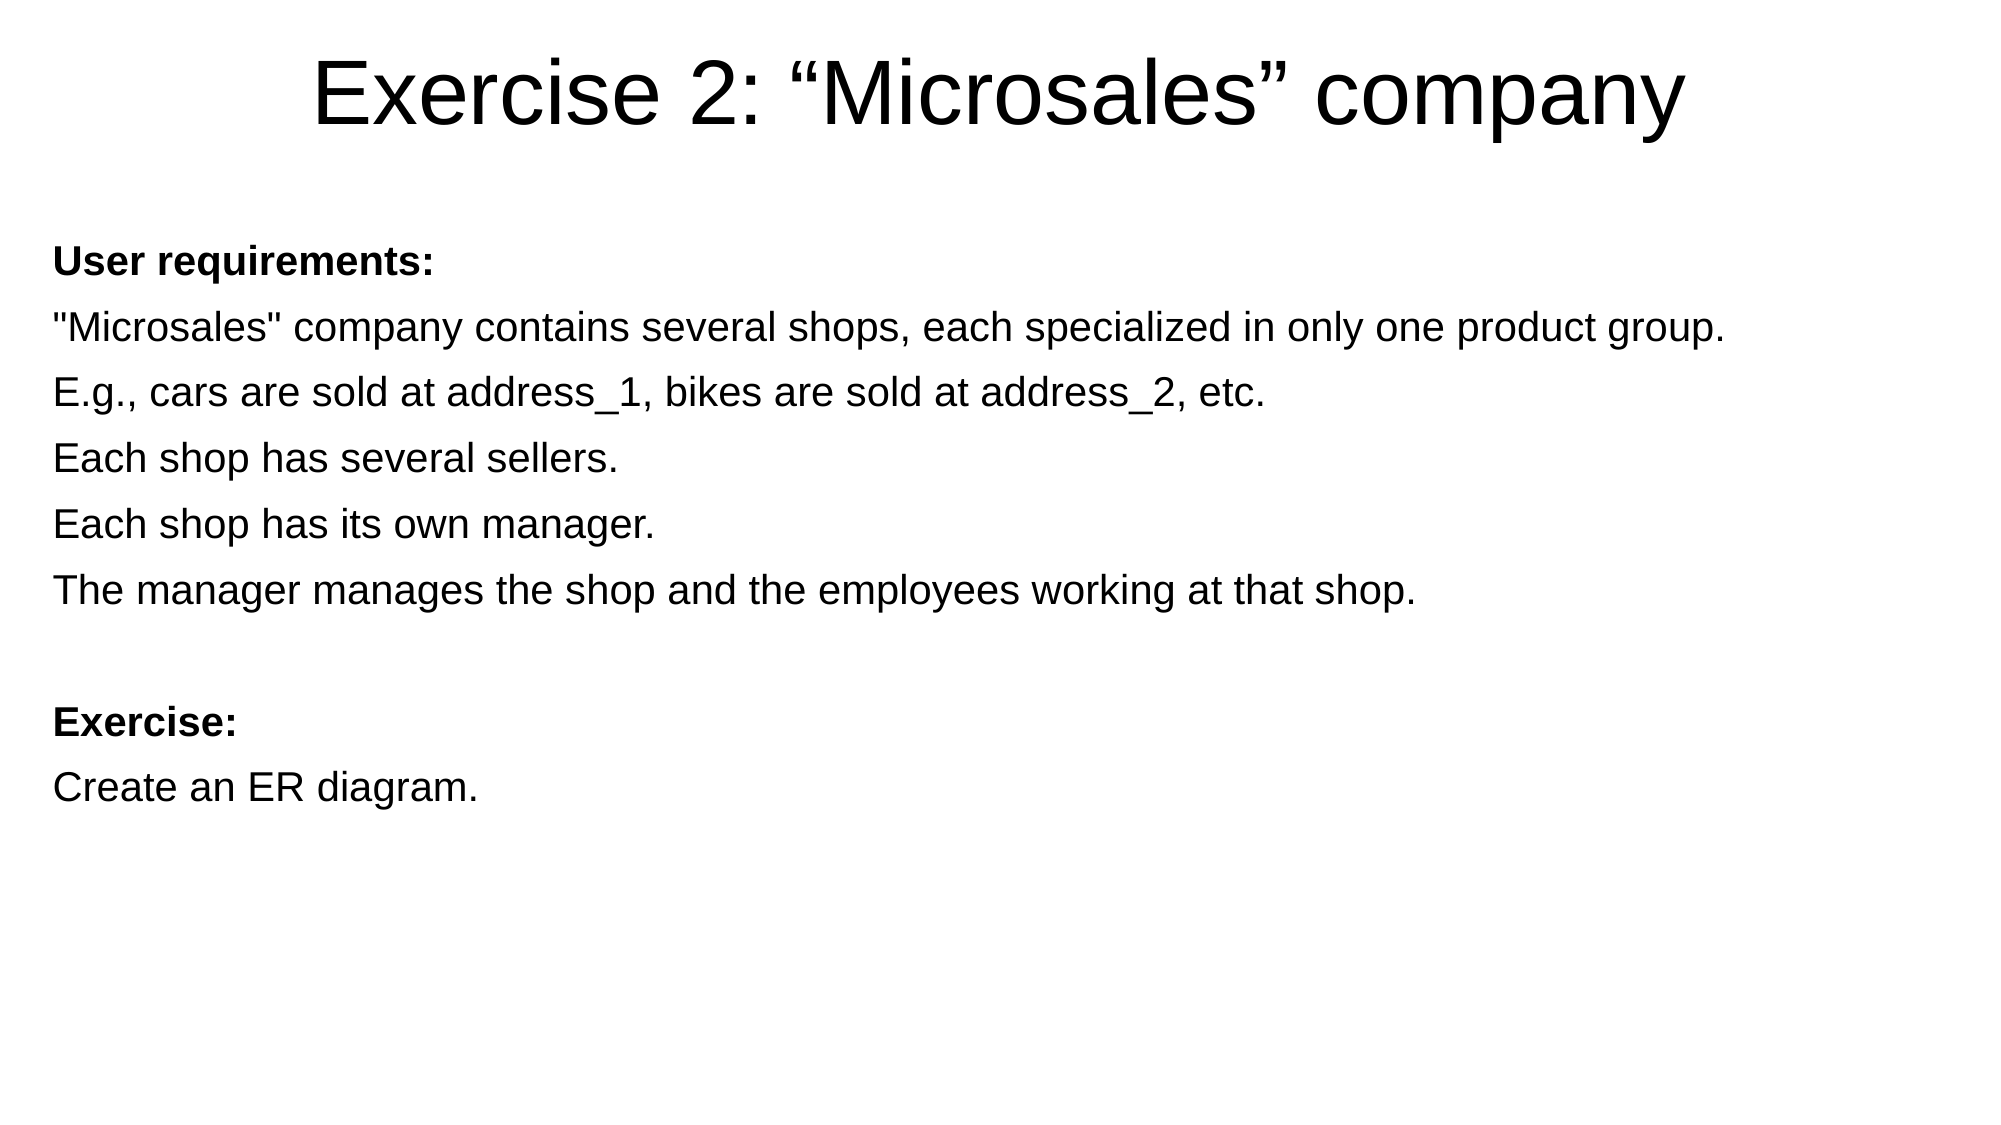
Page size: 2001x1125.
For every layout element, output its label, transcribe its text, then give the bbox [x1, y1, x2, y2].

list User requirements: "Microsales" company contains several shops, each specialized in only one product group. E.g., cars are sold at address_1, bikes are sold at address_2, etc. Each shop has several sellers. Each shop has its own manager. The manager manages the shop and the employees working at that shop. Exercise: Create an ER diagram. [0, 231, 2000, 929]
title Exercise 2: “Microsales” company [249, 7, 1750, 183]
